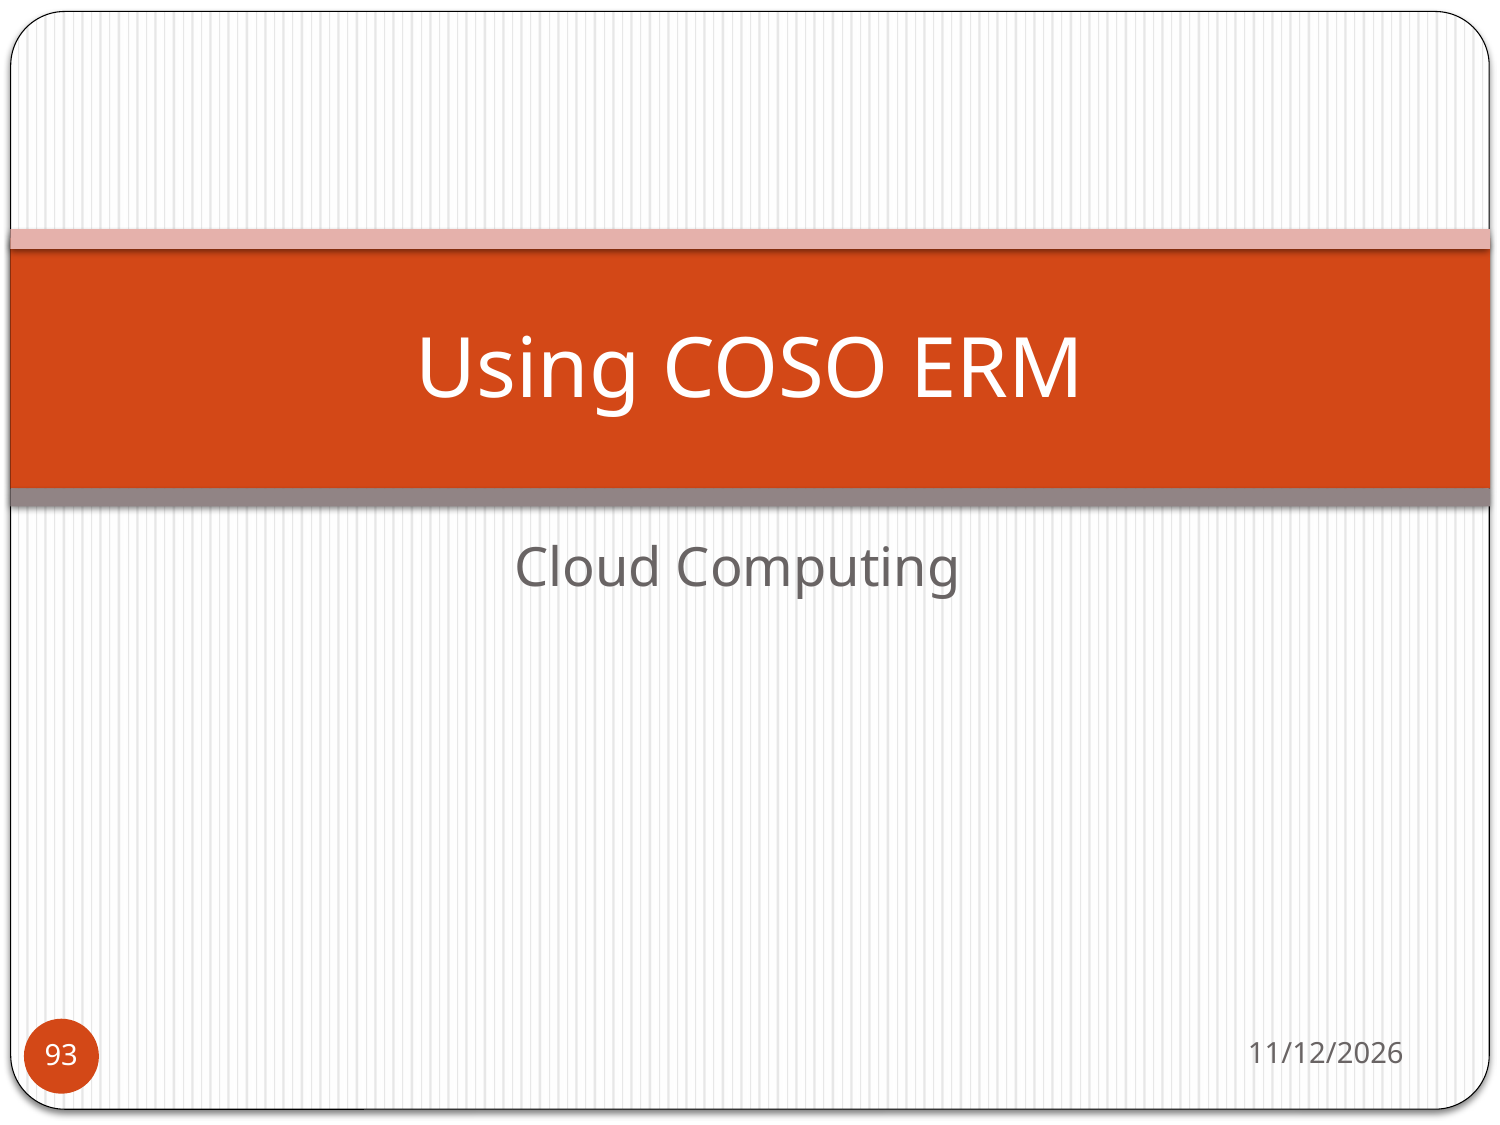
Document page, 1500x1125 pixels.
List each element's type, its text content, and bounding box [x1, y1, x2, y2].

title Using COSO ERM [75, 247, 1425, 489]
subtitle Cloud Computing [212, 525, 1263, 788]
slide_number 93 [23, 1018, 99, 1094]
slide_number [1012, 1015, 1419, 1094]
